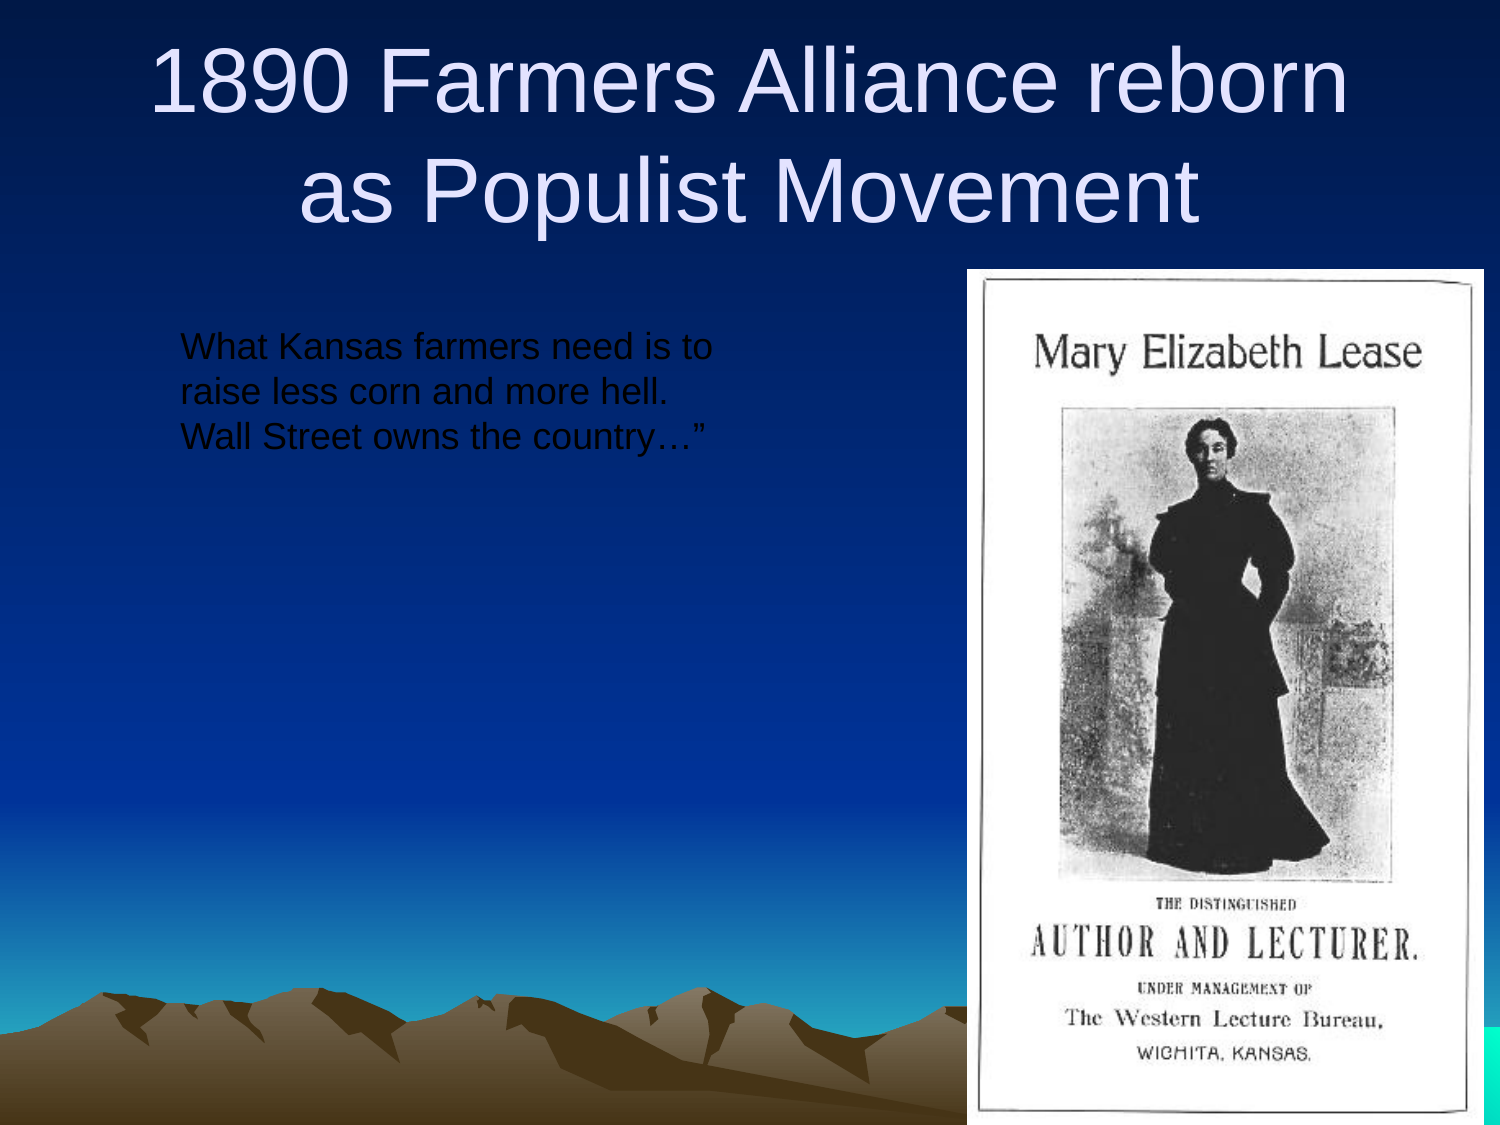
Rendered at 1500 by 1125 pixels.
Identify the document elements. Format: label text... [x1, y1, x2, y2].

title 1890 Farmers Alliance reborn as Populist Movement [75, 37, 1425, 225]
text_box What Kansas farmers need is to raise less corn and more hell. Wall Street owns the country…” [165, 306, 746, 346]
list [967, 269, 1484, 1125]
